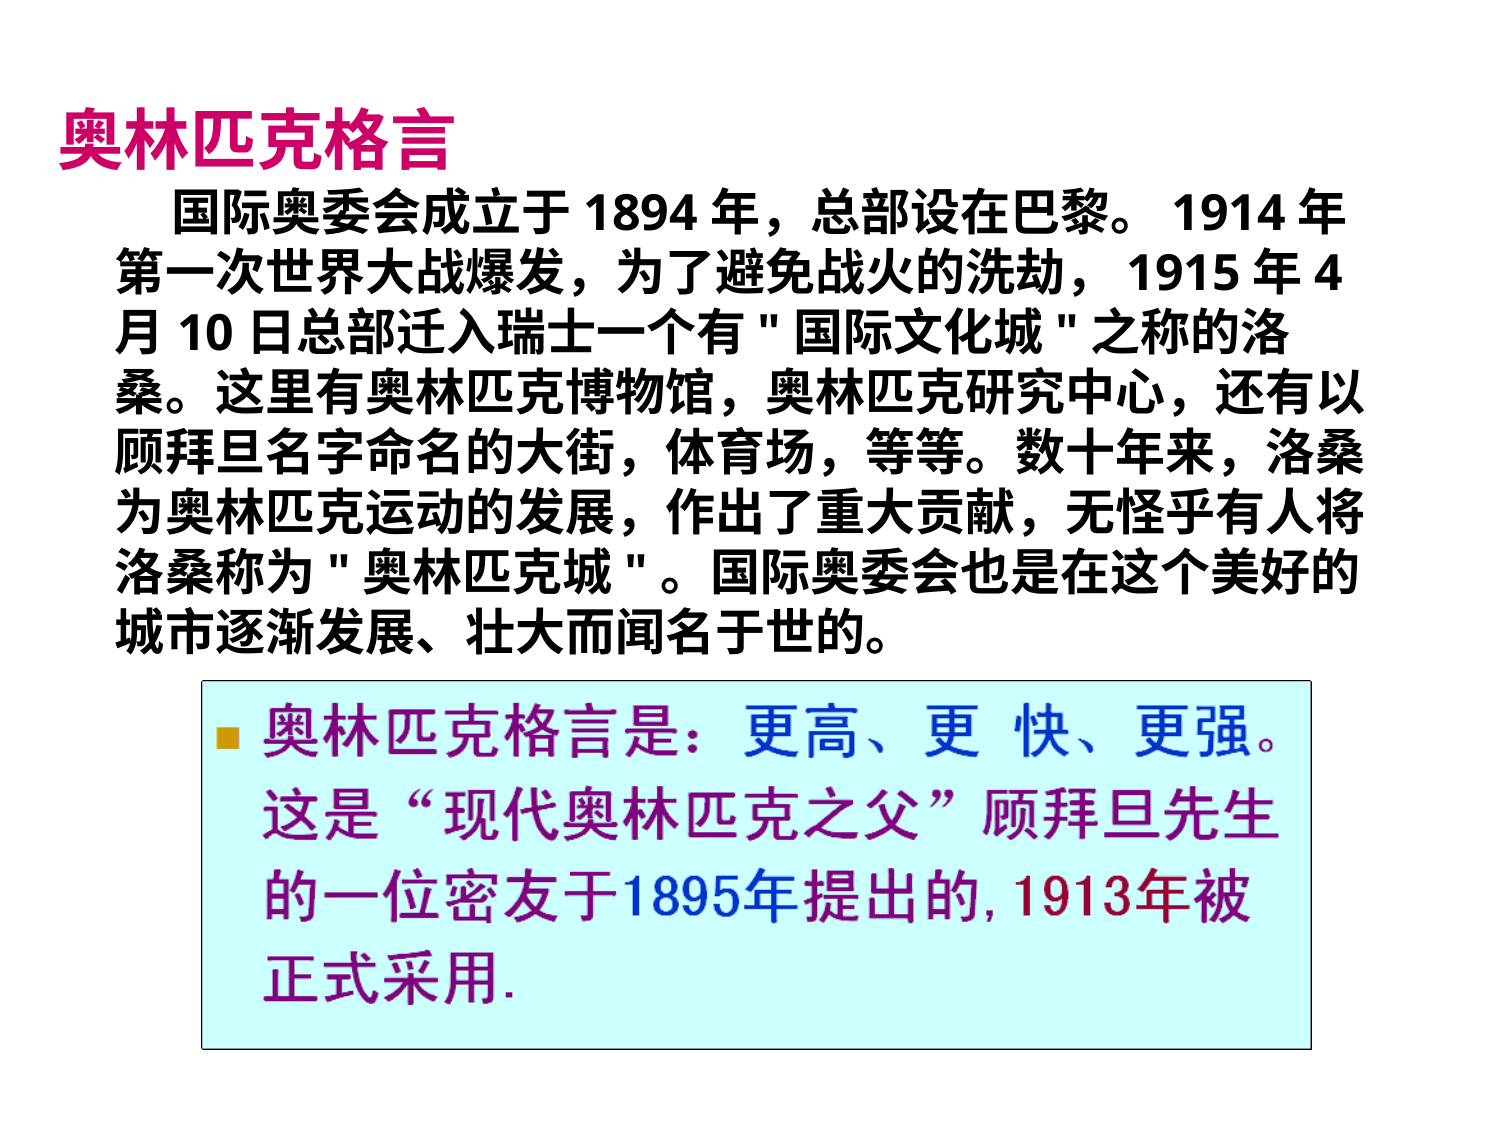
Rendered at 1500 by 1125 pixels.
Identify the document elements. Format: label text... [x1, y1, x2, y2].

text_box 国际奥委会成立于1894年，总部设在巴黎。1914年第一次世界大战爆发，为了避免战火的洗劫，1915年4月10日总部迁入瑞士一个有"国际文化城"之称的洛桑。这里有奥林匹克博物馆，奥林匹克研究中心，还有以顾拜旦名字命名的大街，体育场，等等。数十年来，洛桑为奥林匹克运动的发展，作出了重大贡献，无怪乎有人将洛桑称为"奥林匹克城"。国际奥委会也是在这个美好的城市逐渐发展、壮大而闻名于世的。 [100, 172, 1400, 668]
text_box 奥林匹克格言 [42, 90, 514, 173]
picture [200, 680, 1312, 1050]
